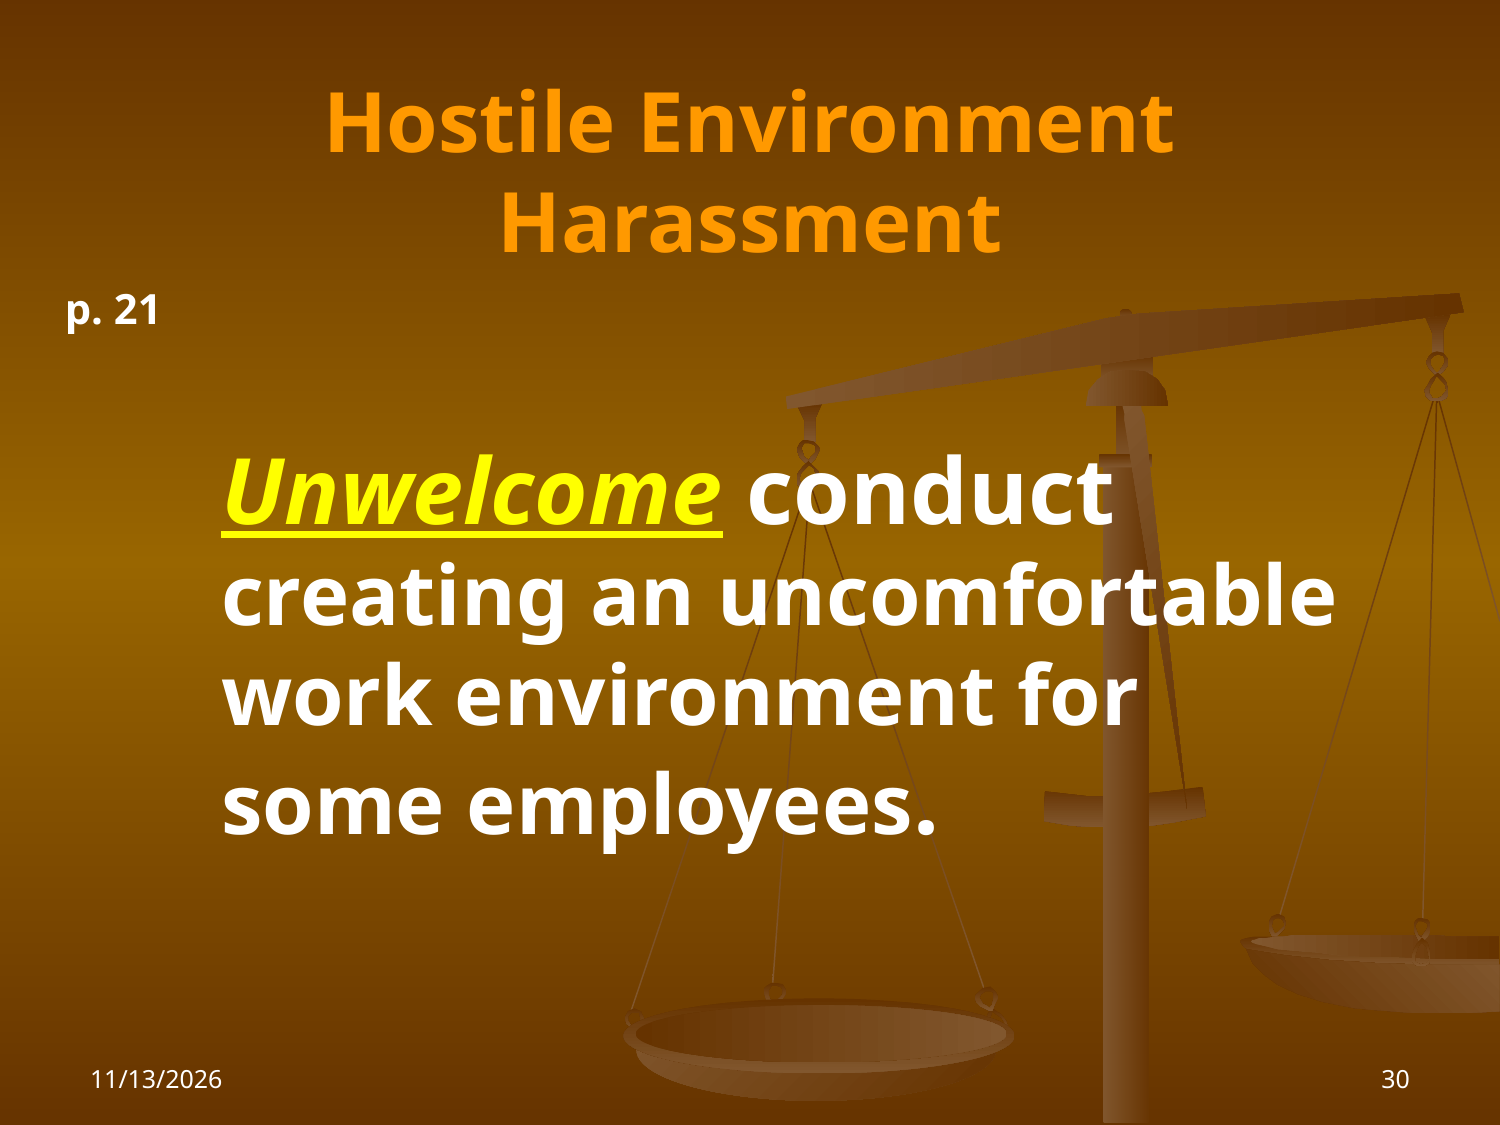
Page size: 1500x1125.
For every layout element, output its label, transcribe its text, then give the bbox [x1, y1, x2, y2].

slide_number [74, 1029, 426, 1106]
slide_number 30 [1074, 1029, 1426, 1106]
text_box p. 21 [49, 275, 200, 340]
list Unwelcome conduct creating an uncomfortable work environment for some employees. [149, 424, 1388, 938]
title Hostile Environment Harassment [74, 74, 1426, 263]
